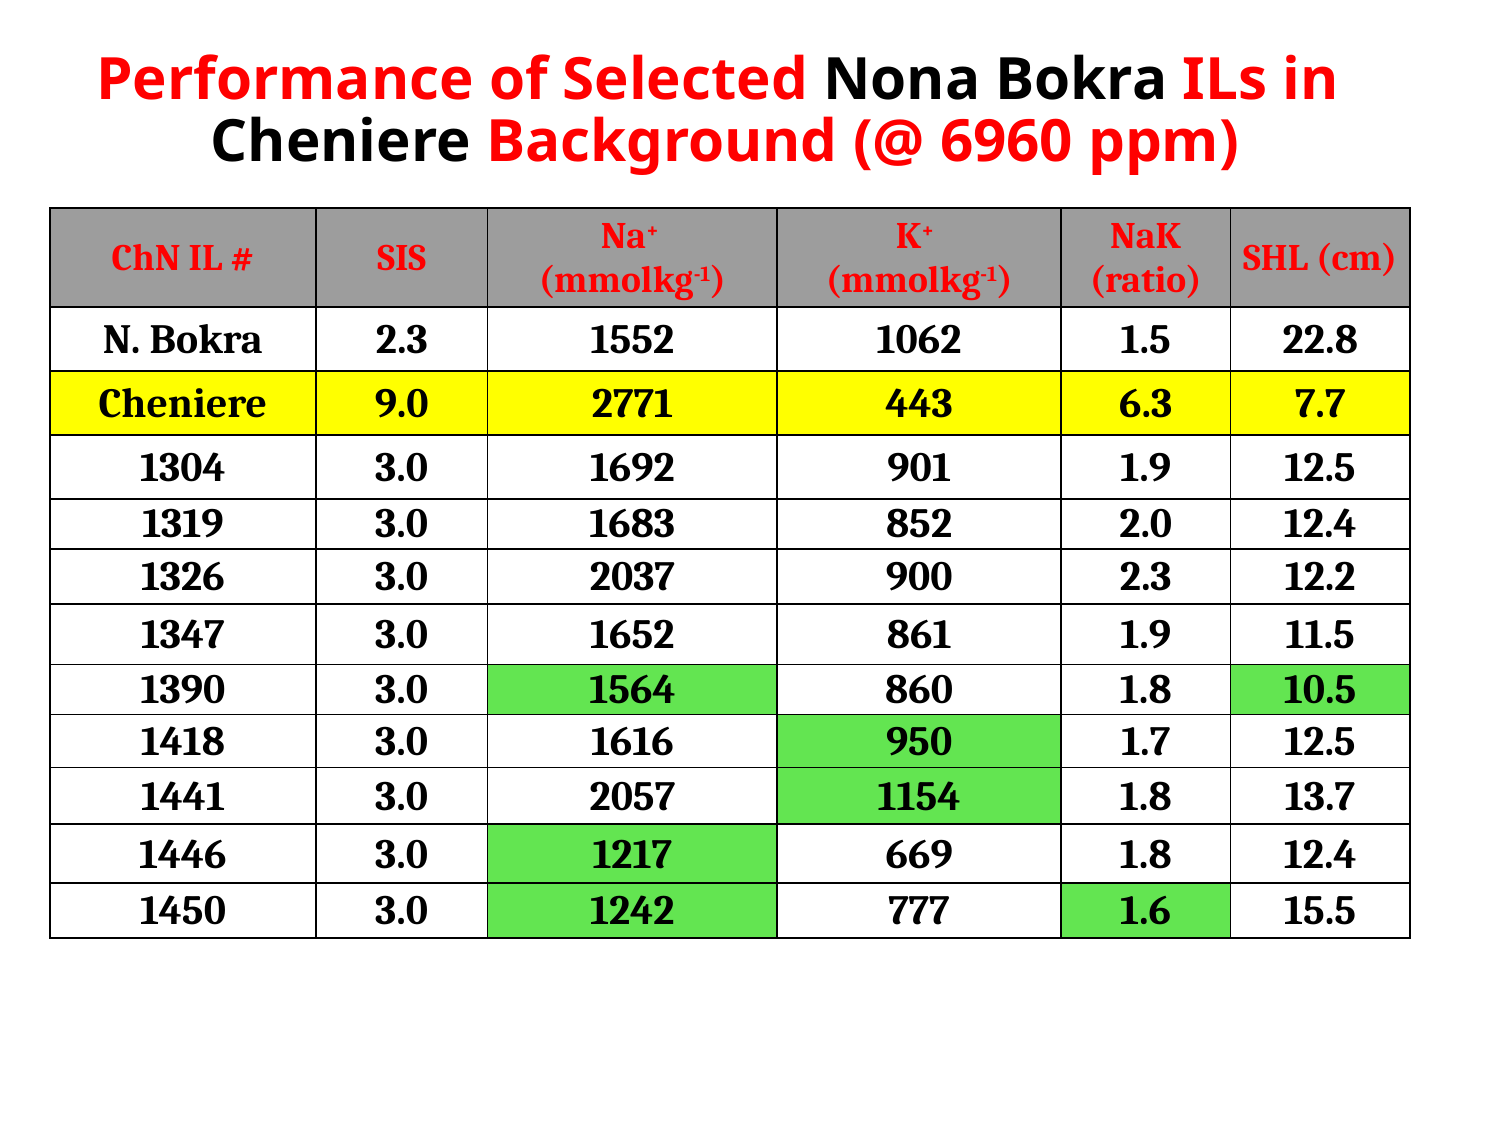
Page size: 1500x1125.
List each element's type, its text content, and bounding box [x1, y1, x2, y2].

table_cell 2.3 [317, 308, 487, 370]
table_cell 777 [778, 884, 1060, 937]
table_cell 900 [778, 550, 1060, 603]
table_cell 1446 [51, 825, 315, 882]
table_cell 1441 [51, 768, 315, 823]
table_cell 1.7 [1062, 715, 1230, 767]
table_cell 2057 [488, 768, 776, 823]
table_cell 852 [778, 500, 1060, 548]
table_cell 1.8 [1062, 665, 1230, 714]
table_cell 9.0 [317, 372, 487, 434]
table_header NaK (ratio) [1062, 209, 1230, 306]
table_cell 3.0 [317, 768, 487, 823]
table_cell 1616 [488, 715, 776, 767]
table_cell 1347 [51, 605, 315, 664]
table_cell 1319 [51, 500, 315, 548]
table_cell 1.9 [1062, 605, 1230, 664]
table_cell 1062 [778, 308, 1060, 370]
table_cell 1683 [488, 500, 776, 548]
title Performance of Selected Nona Bokra ILs in Cheniere Background (@ 6960 ppm) [0, 52, 1450, 169]
table_cell 3.0 [317, 500, 487, 548]
table_cell 3.0 [317, 665, 487, 714]
table_cell 7.7 [1231, 372, 1409, 434]
table_cell 2.3 [1062, 550, 1230, 603]
table_cell 3.0 [317, 715, 487, 767]
table_cell 1552 [488, 308, 776, 370]
table_cell 1418 [51, 715, 315, 767]
table_cell 1.5 [1062, 308, 1230, 370]
table_cell 1564 [488, 665, 776, 714]
table_cell 1.9 [1062, 436, 1230, 498]
table_header SHL (cm) [1231, 209, 1409, 306]
table_cell 3.0 [317, 436, 487, 498]
table_cell 2037 [488, 550, 776, 603]
table_cell 443 [778, 372, 1060, 434]
table_cell 12.4 [1231, 500, 1409, 548]
table_cell 6.3 [1062, 372, 1230, 434]
table_cell 1652 [488, 605, 776, 664]
table_cell 1154 [778, 768, 1060, 823]
table_cell 861 [778, 605, 1060, 664]
table_cell 2.0 [1062, 500, 1230, 548]
table_cell 1.6 [1062, 884, 1230, 937]
table_header SIS [317, 209, 487, 306]
table_cell 10.5 [1231, 665, 1409, 714]
table_cell 1.8 [1062, 768, 1230, 823]
table_header ChN IL # [51, 209, 315, 306]
table_cell 1242 [488, 884, 776, 937]
table_cell 1.8 [1062, 825, 1230, 882]
table_cell 3.0 [317, 550, 487, 603]
table_cell 1390 [51, 665, 315, 714]
table_header K+ (mmolkg-1) [778, 209, 1060, 306]
table_cell 3.0 [317, 825, 487, 882]
table_cell 1304 [51, 436, 315, 498]
table_cell 12.5 [1231, 715, 1409, 767]
table_cell 22.8 [1231, 308, 1409, 370]
table_cell 12.2 [1231, 550, 1409, 603]
table_cell 15.5 [1231, 884, 1409, 937]
table_cell 13.7 [1231, 768, 1409, 823]
table_cell 901 [778, 436, 1060, 498]
table_cell 1450 [51, 884, 315, 937]
table_cell 1692 [488, 436, 776, 498]
table_cell 3.0 [317, 605, 487, 664]
table_cell Cheniere [51, 372, 315, 434]
table_cell 669 [778, 825, 1060, 882]
table_cell 860 [778, 665, 1060, 714]
table_cell N. Bokra [51, 308, 315, 370]
table_cell 11.5 [1231, 605, 1409, 664]
table_header Na+ (mmolkg-1) [488, 209, 776, 306]
table_cell 950 [778, 715, 1060, 767]
table_cell 1217 [488, 825, 776, 882]
table_cell 1326 [51, 550, 315, 603]
table_cell 12.4 [1231, 825, 1409, 882]
table_cell 2771 [488, 372, 776, 434]
table_cell 12.5 [1231, 436, 1409, 498]
table_cell 3.0 [317, 884, 487, 937]
